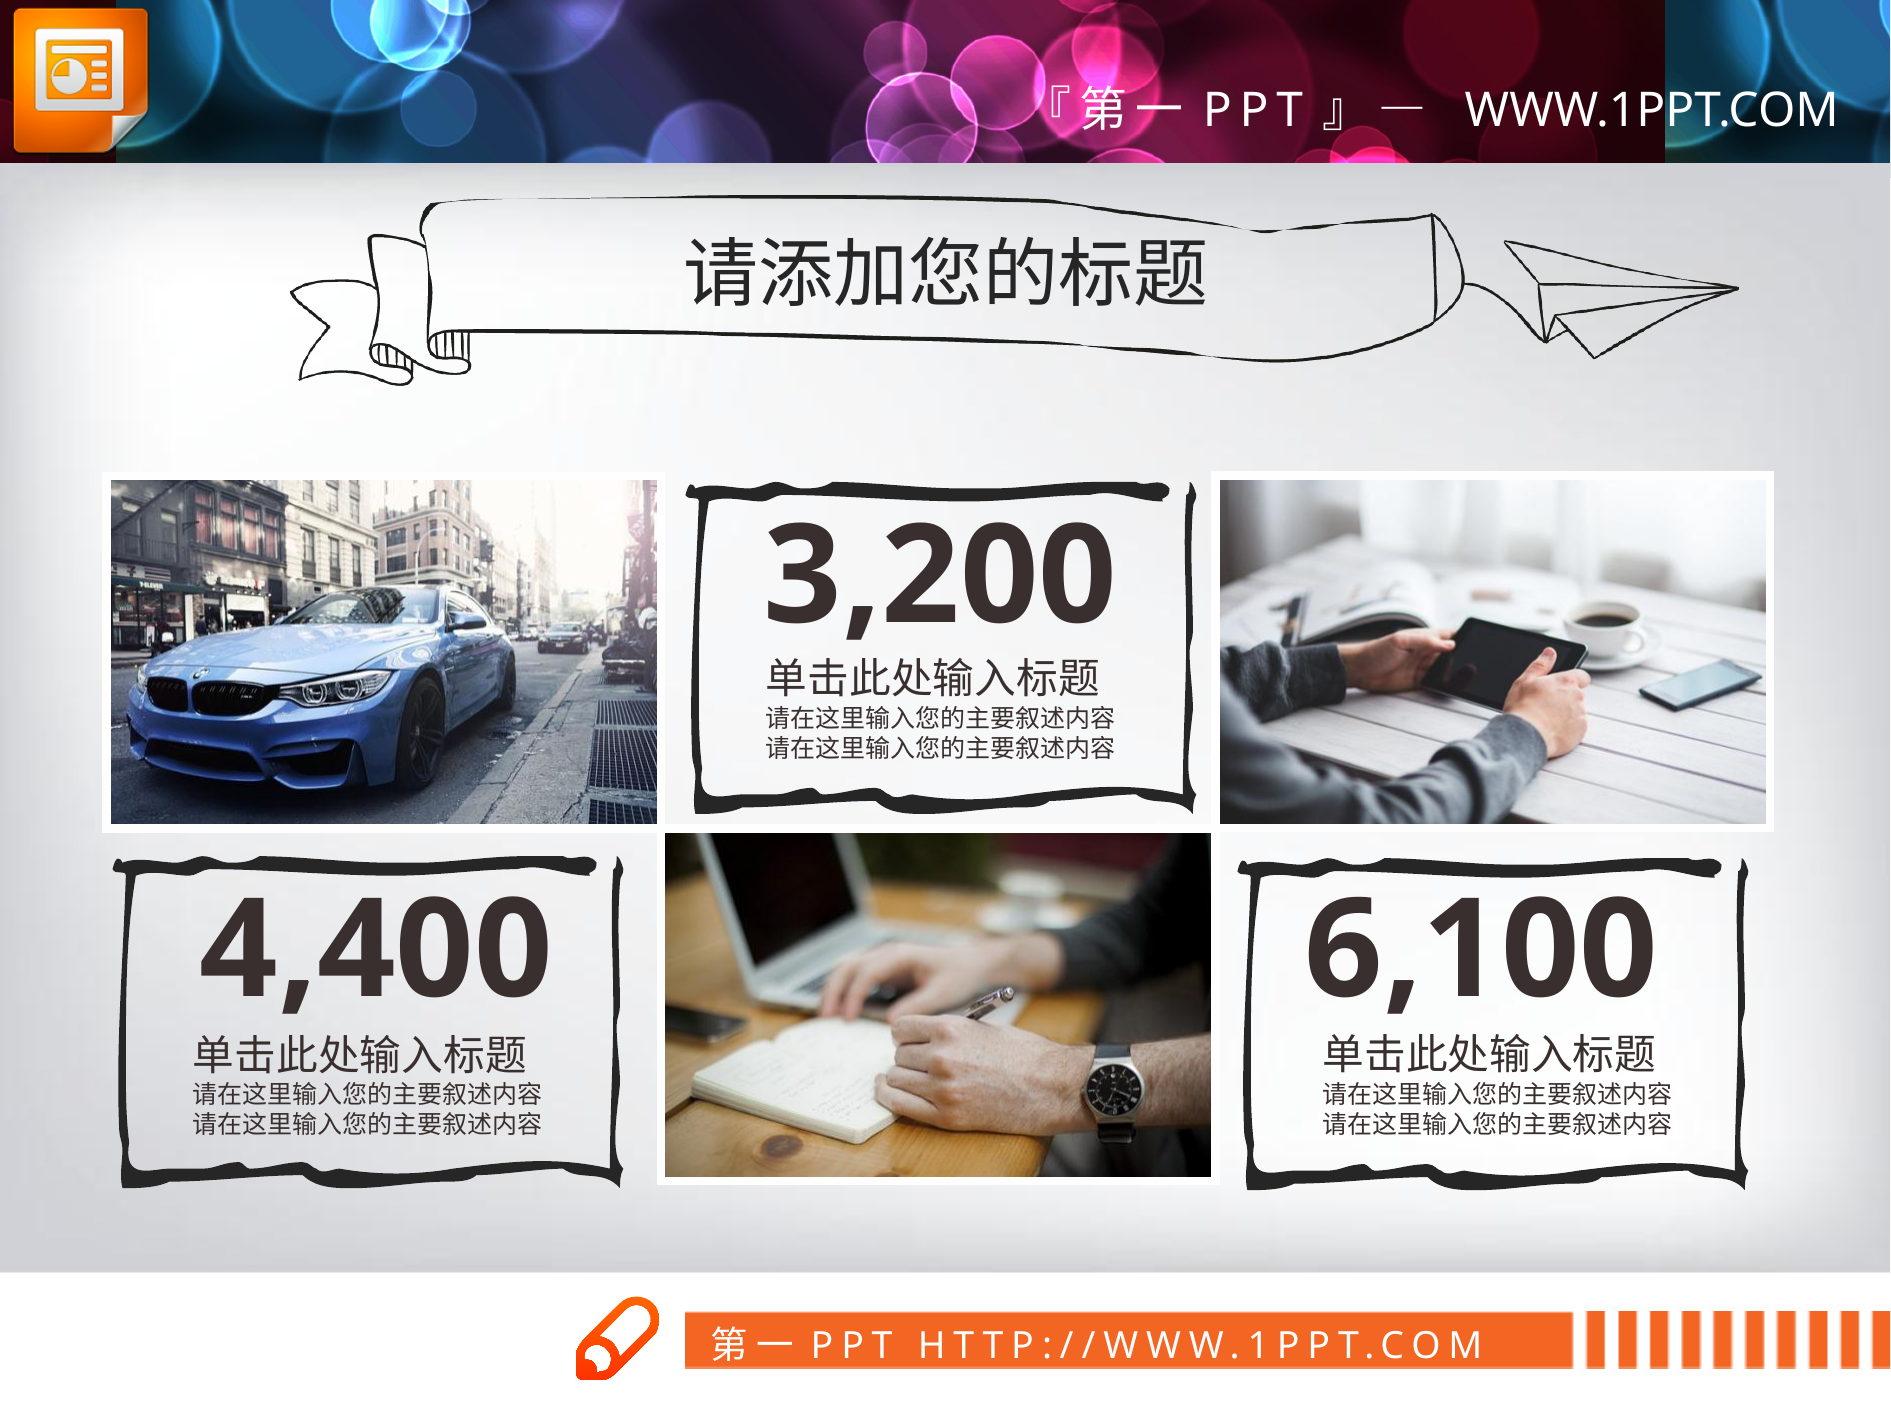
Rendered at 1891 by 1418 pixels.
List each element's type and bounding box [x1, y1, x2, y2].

text_box [685, 475, 1197, 852]
picture [0, 0, 1891, 1275]
text_box [112, 849, 624, 1229]
text_box [1237, 851, 1749, 1228]
picture [685, 1311, 1891, 1369]
text_box [661, 828, 1216, 1182]
text_box [106, 475, 661, 829]
text_box [1215, 475, 1771, 829]
